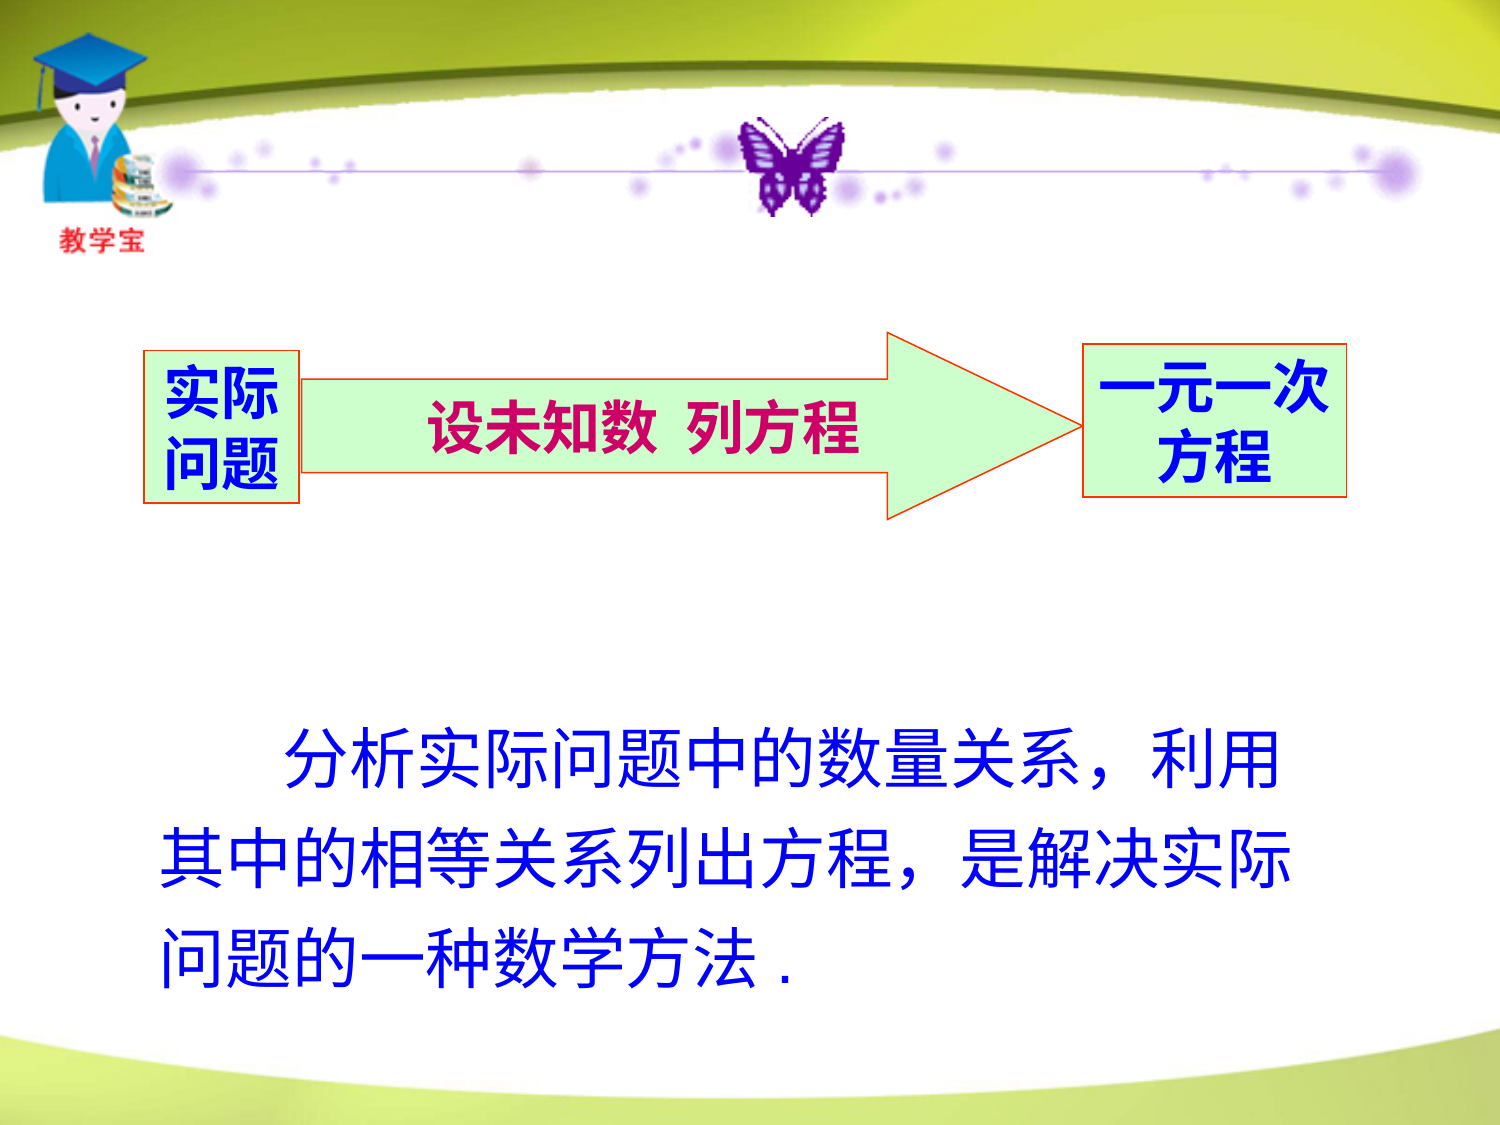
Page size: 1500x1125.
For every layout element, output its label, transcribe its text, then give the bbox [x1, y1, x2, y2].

text_box 分析实际问题中的数量关系，利用其中的相等关系列出方程，是解决实际问题的一种数学方法. [144, 689, 1338, 1004]
text_box 设未知数 列方程 [301, 332, 1083, 520]
text_box 实际 问题 [144, 350, 300, 503]
text_box 一元一次 方程 [1082, 344, 1347, 497]
picture [0, 0, 1500, 1125]
